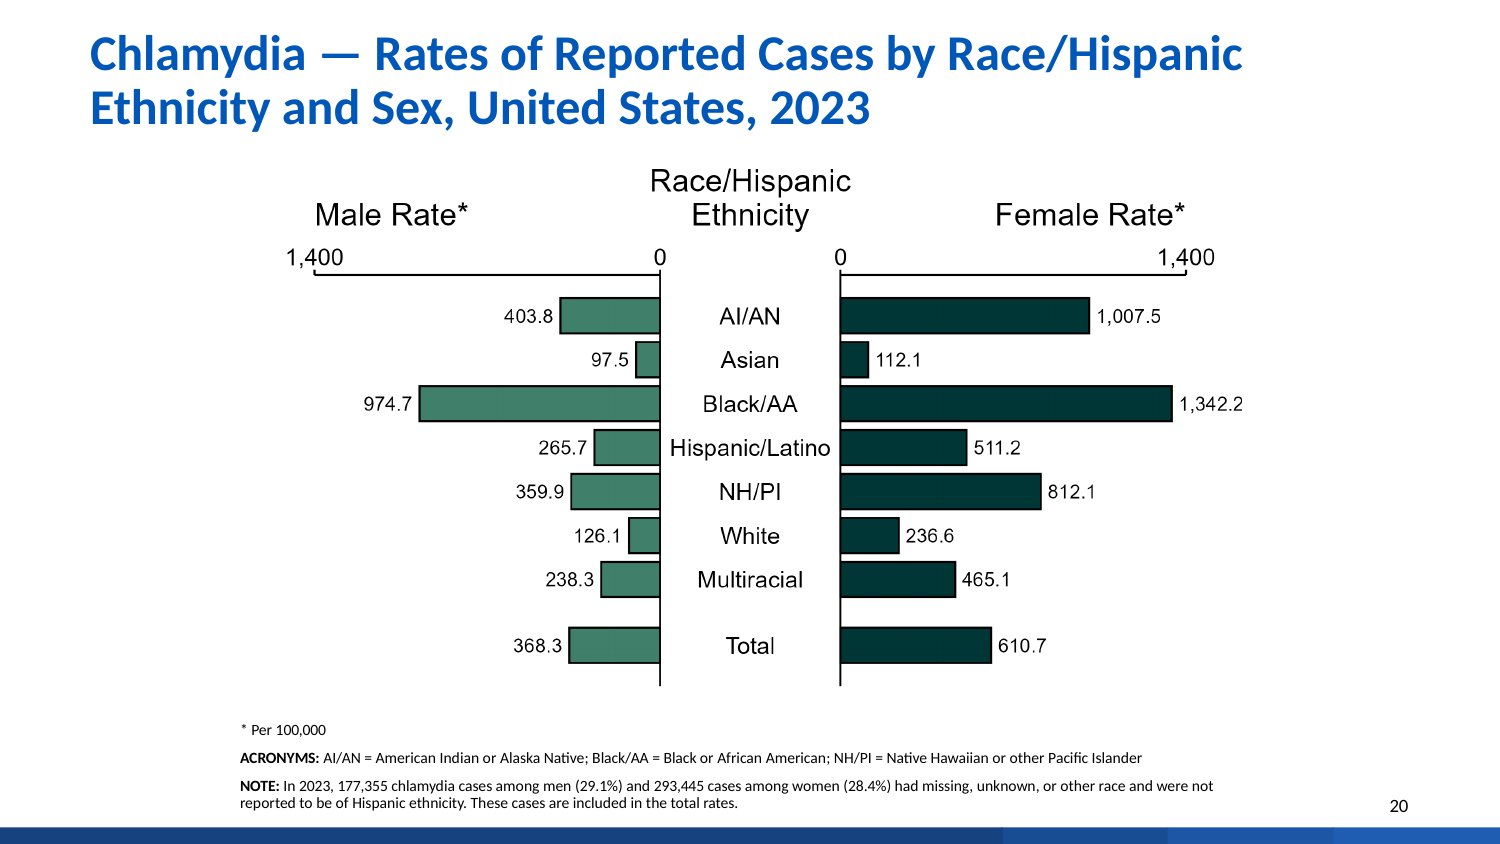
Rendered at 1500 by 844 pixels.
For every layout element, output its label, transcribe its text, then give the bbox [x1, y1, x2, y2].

list * Per 100,000 ACRONYMS: AI/AN = American Indian or Alaska Native; Black/AA = Black or African American; NH/PI = Native Hawaiian or other Pacific Islander NOTE: In 2023, 177,355 chlamydia cases among men (29.1%) and 293,445 cases among women (28.4%) had missing, unknown, or other race and were not reported to be of Hispanic ethnicity. These cases are included in the total rates. [225, 714, 1275, 820]
picture [258, 166, 1242, 694]
title Chlamydia — Rates of Reported Cases by Race/Hispanic Ethnicity and Sex, United States, 2023 [75, 19, 1425, 144]
